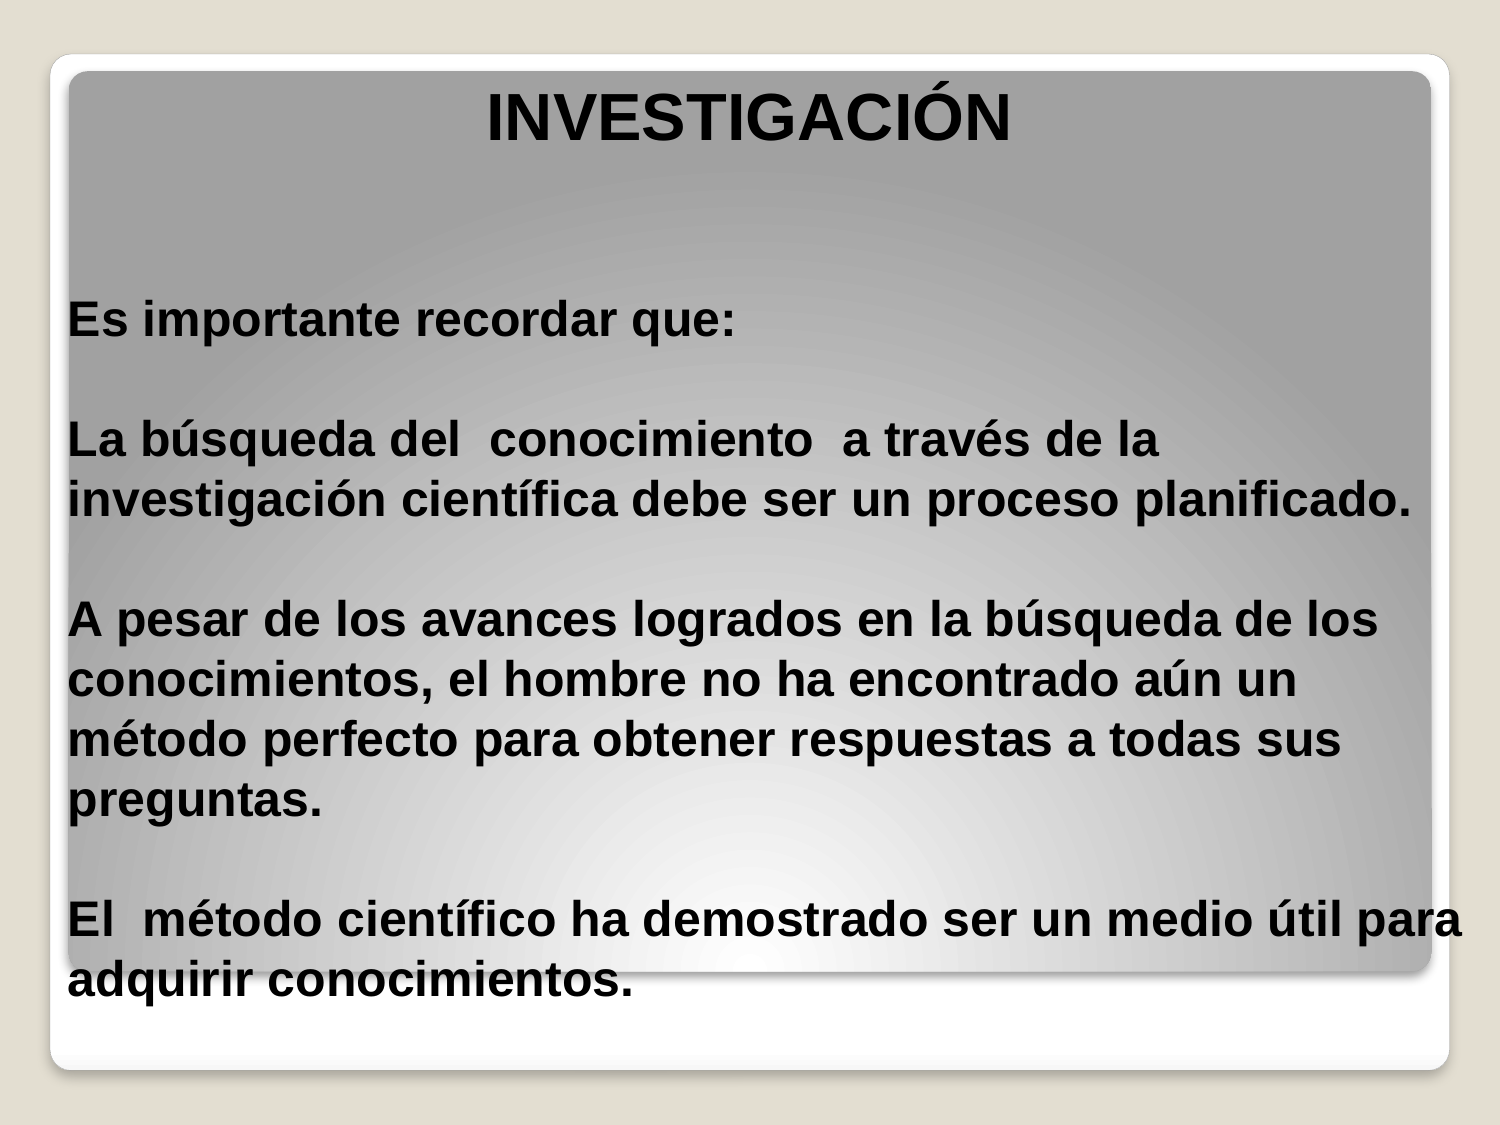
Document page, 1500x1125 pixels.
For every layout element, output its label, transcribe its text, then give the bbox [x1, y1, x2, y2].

text_box Es importante recordar que: La búsqueda del conocimiento a través de la investigación científica debe ser un proceso planificado. A pesar de los avances logrados en la búsqueda de los conocimientos, el hombre no ha encontrado aún un método perfecto para obtener respuestas a todas sus preguntas. El método científico ha demostrado ser un medio útil para adquirir conocimientos. [53, 278, 1500, 1099]
text_box INVESTIGACIÓN [171, 66, 1329, 161]
